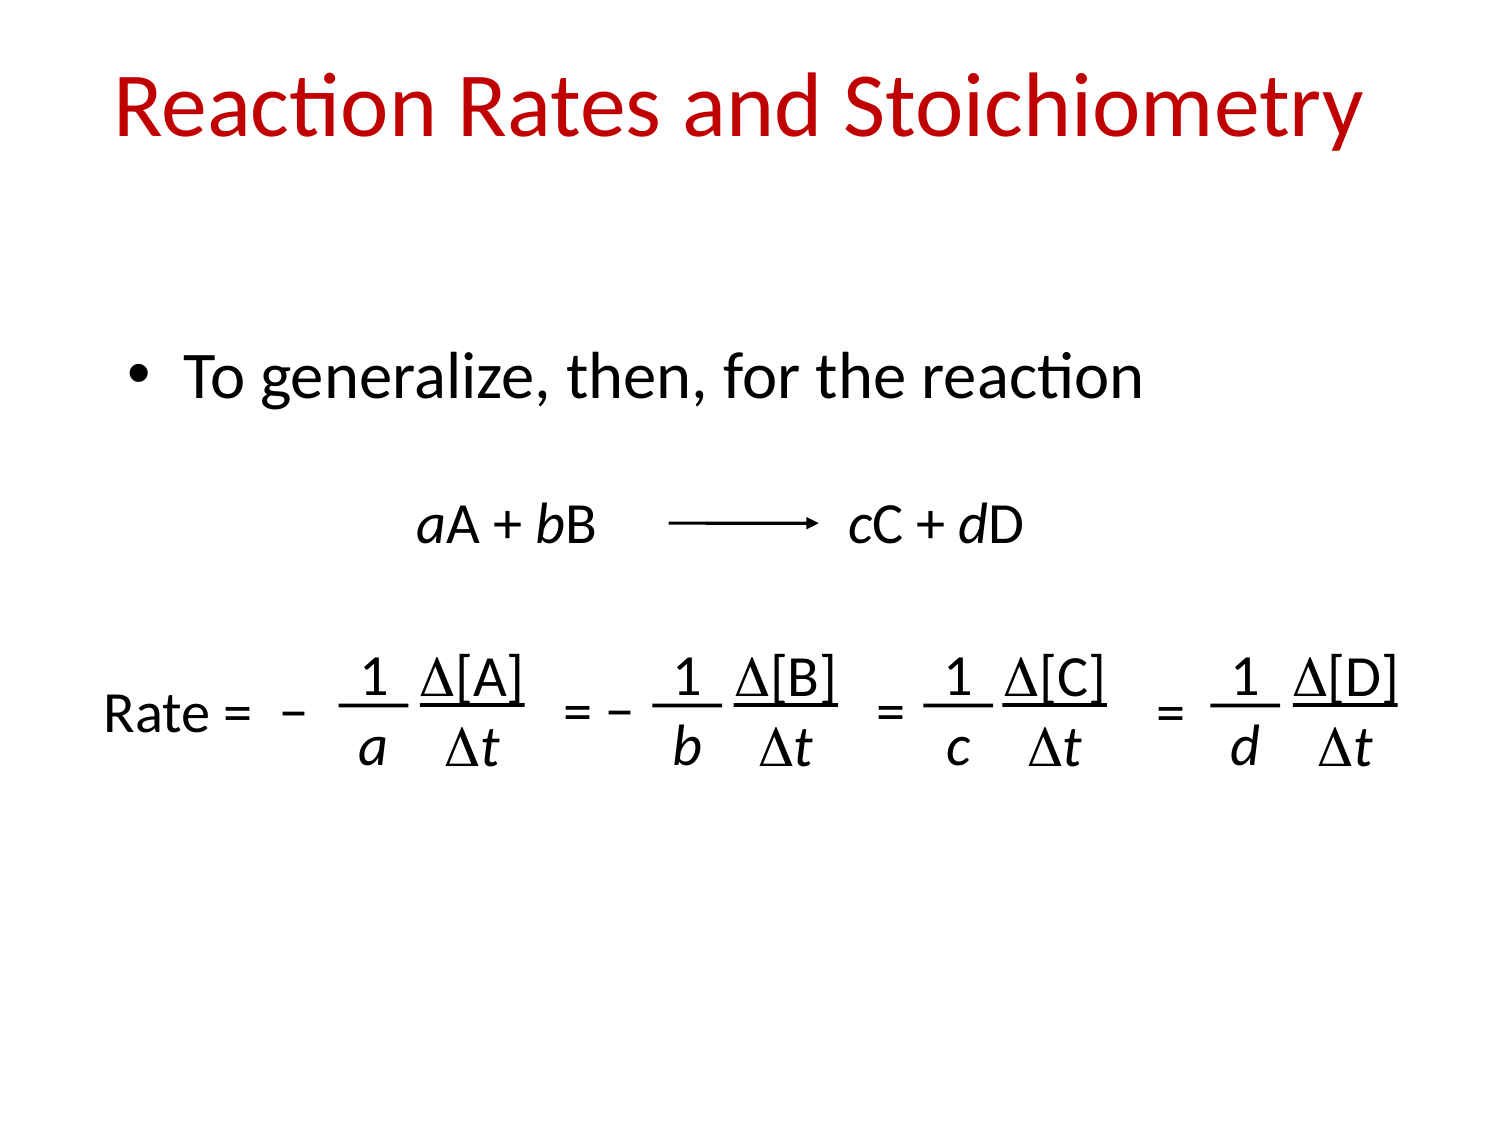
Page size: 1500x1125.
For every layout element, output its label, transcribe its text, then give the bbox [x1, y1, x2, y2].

text_box Reaction Rates and Stoichiometry [0, 37, 1500, 225]
text_box To generalize, then, for the reaction [112, 324, 1388, 438]
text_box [399, 477, 1041, 564]
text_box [87, 629, 1416, 788]
